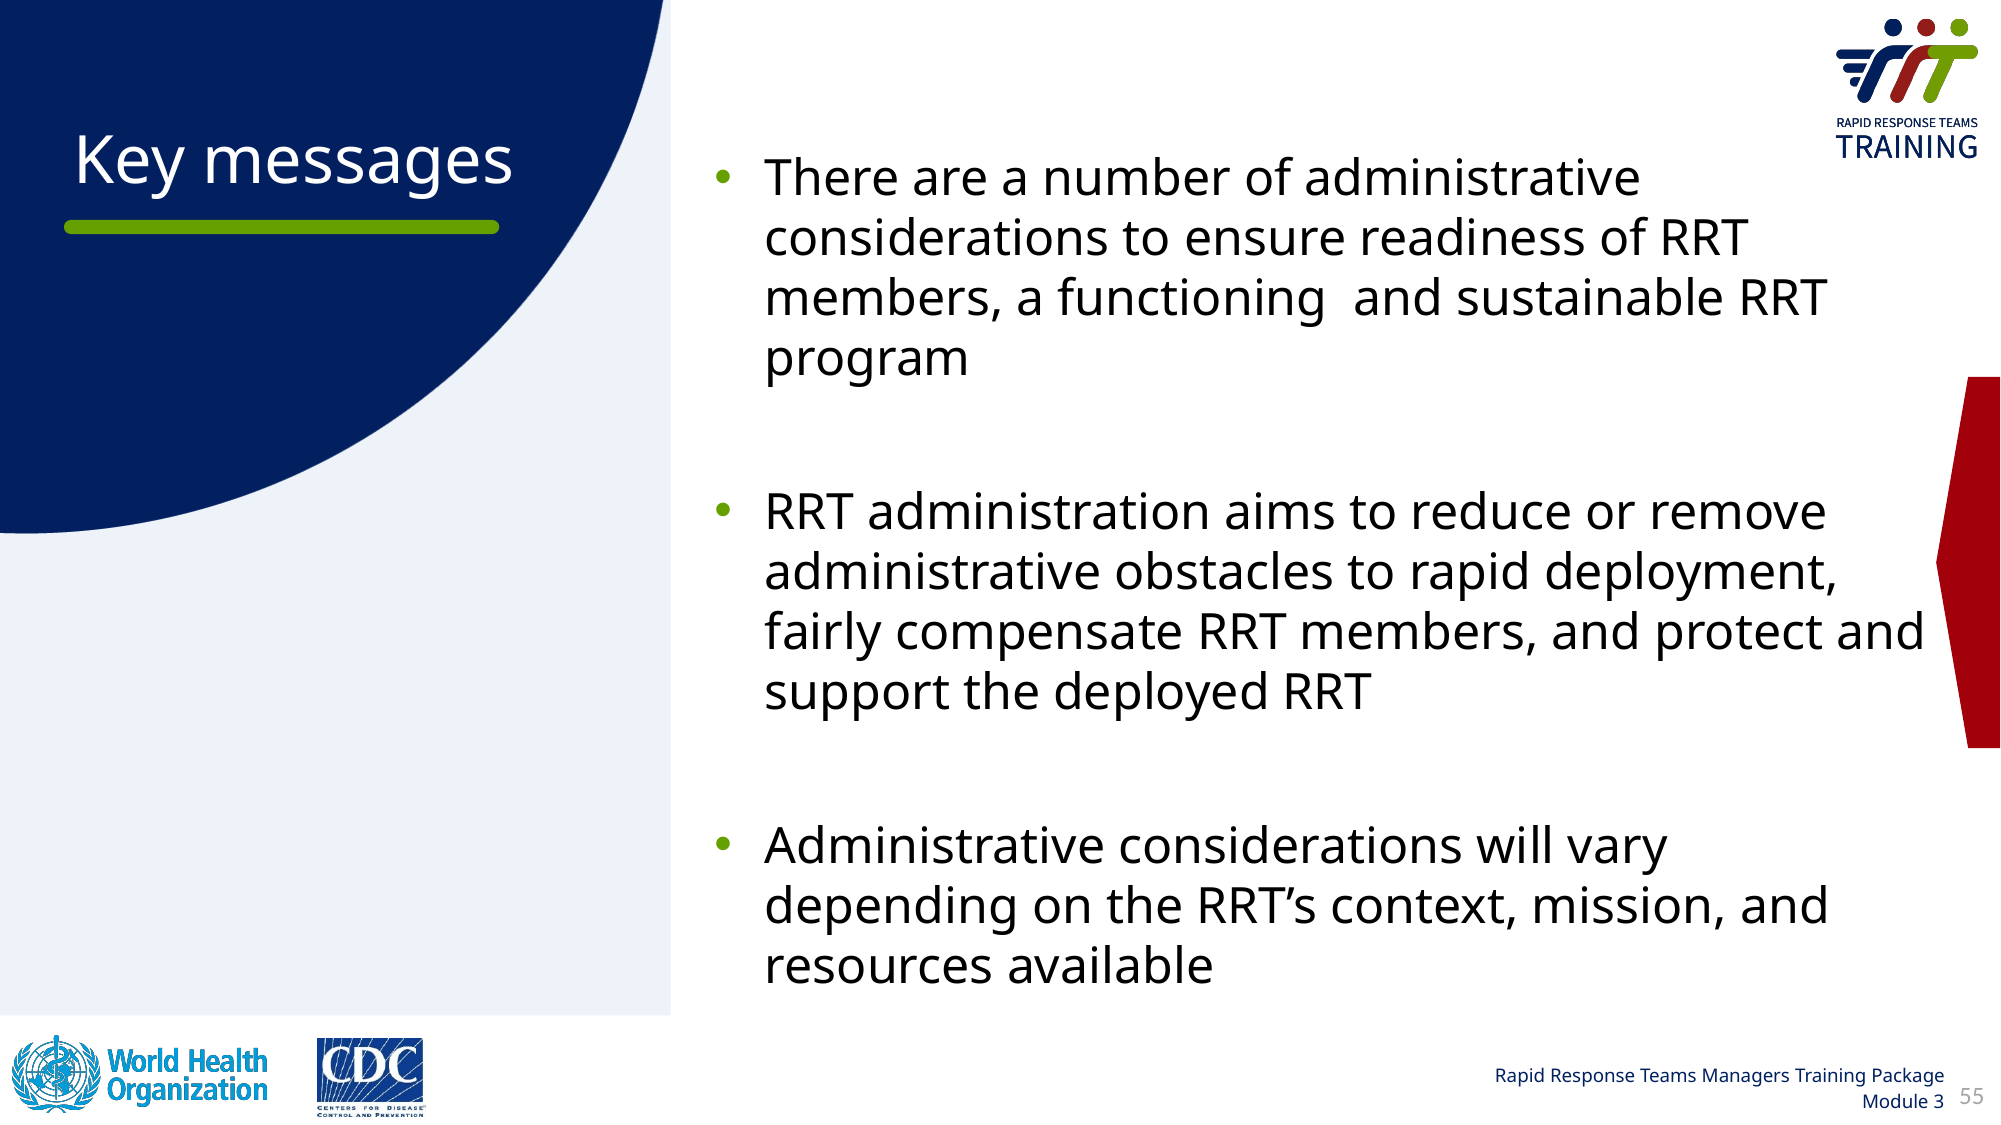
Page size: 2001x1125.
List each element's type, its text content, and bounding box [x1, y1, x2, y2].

picture [12, 1035, 54, 1068]
picture [50, 1108, 62, 1113]
picture [0, 0, 670, 538]
picture [71, 1053, 90, 1091]
picture [59, 1035, 267, 1113]
list There are a number of administrative considerations to ensure readiness of RRT members, a functioning and sustainable RRT program RRT administration aims to reduce or remove administrative obstacles to rapid deployment, fairly compensate RRT members, and protect and support the deployed RRT Administrative considerations will vary depending on the RRT’s context, mission, and resources available [700, 137, 1937, 1049]
picture [1835, 19, 1978, 167]
picture [30, 1083, 37, 1091]
slide_number 55 [1914, 1071, 2000, 1125]
picture [12, 1083, 48, 1113]
picture [46, 1056, 54, 1062]
picture [34, 1054, 43, 1078]
picture [36, 1088, 78, 1105]
picture [317, 1038, 426, 1117]
picture [22, 1062, 26, 1077]
picture [24, 1054, 36, 1087]
picture [40, 1062, 47, 1070]
